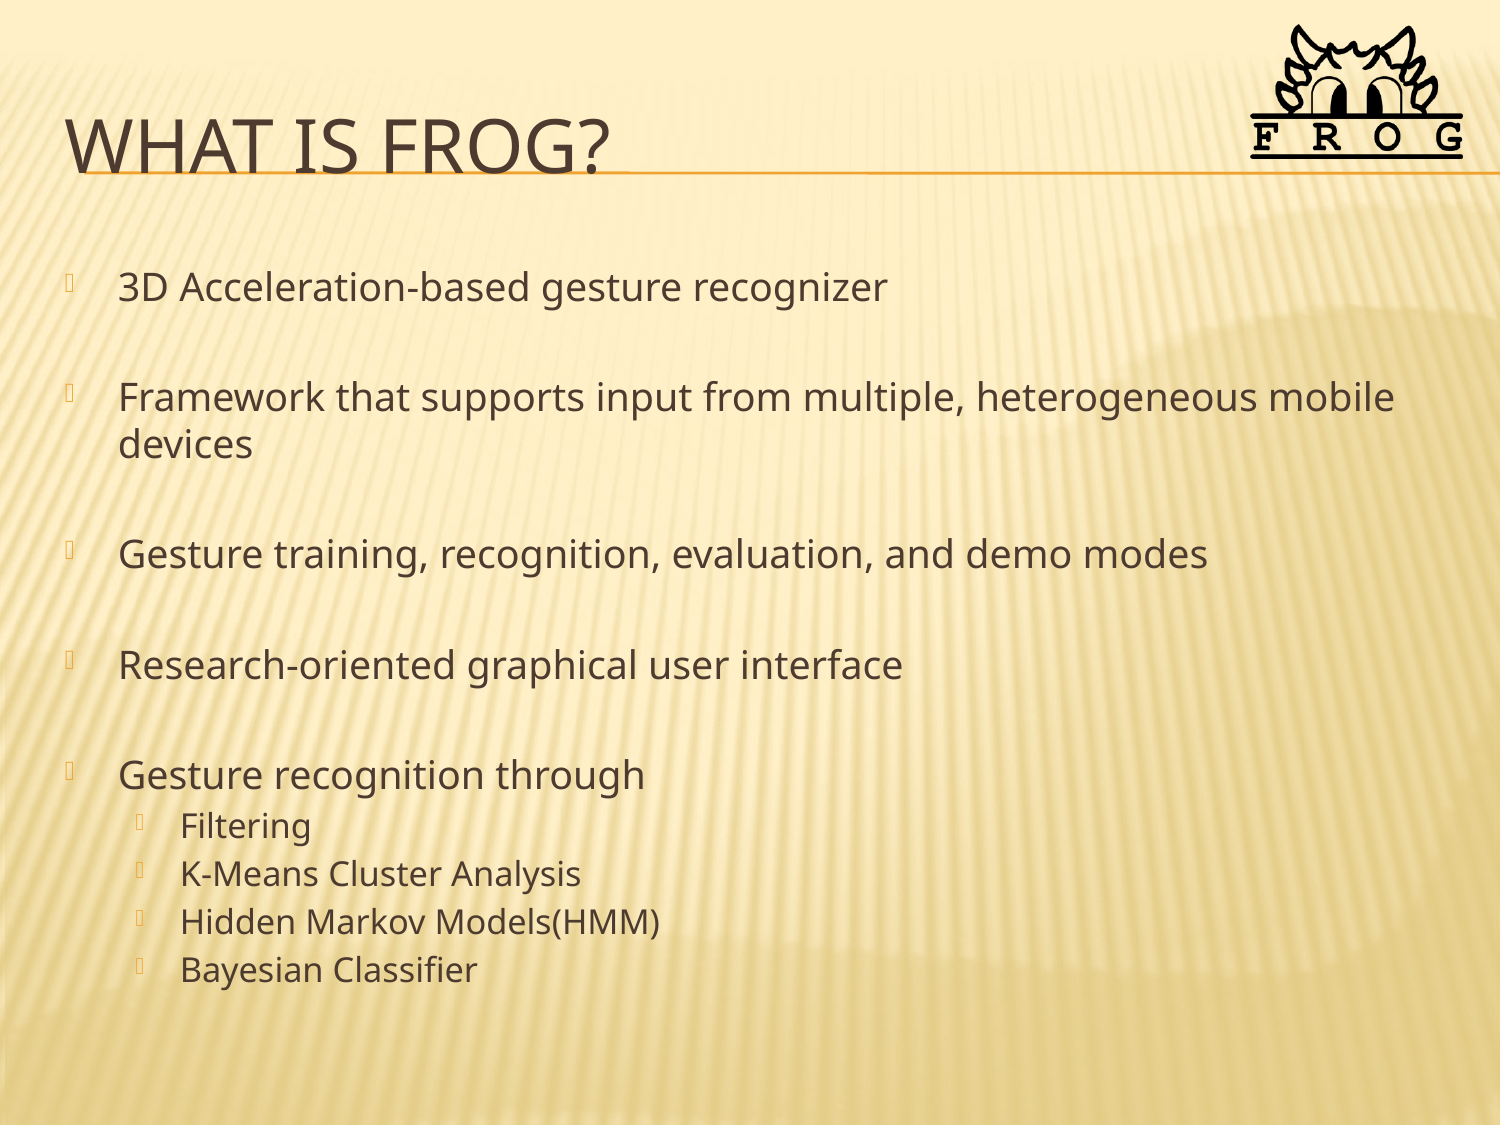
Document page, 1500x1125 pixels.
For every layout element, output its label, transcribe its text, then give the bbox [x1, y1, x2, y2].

title What is FROG? [50, 75, 1475, 213]
picture [1249, 24, 1463, 159]
list 3D Acceleration-based gesture recognizer Framework that supports input from multiple, heterogeneous mobile devices Gesture training, recognition, evaluation, and demo modes Research-oriented graphical user interface Gesture recognition through Filtering K-Means Cluster Analysis Hidden Markov Models(HMM) Bayesian Classifier [50, 254, 1475, 998]
